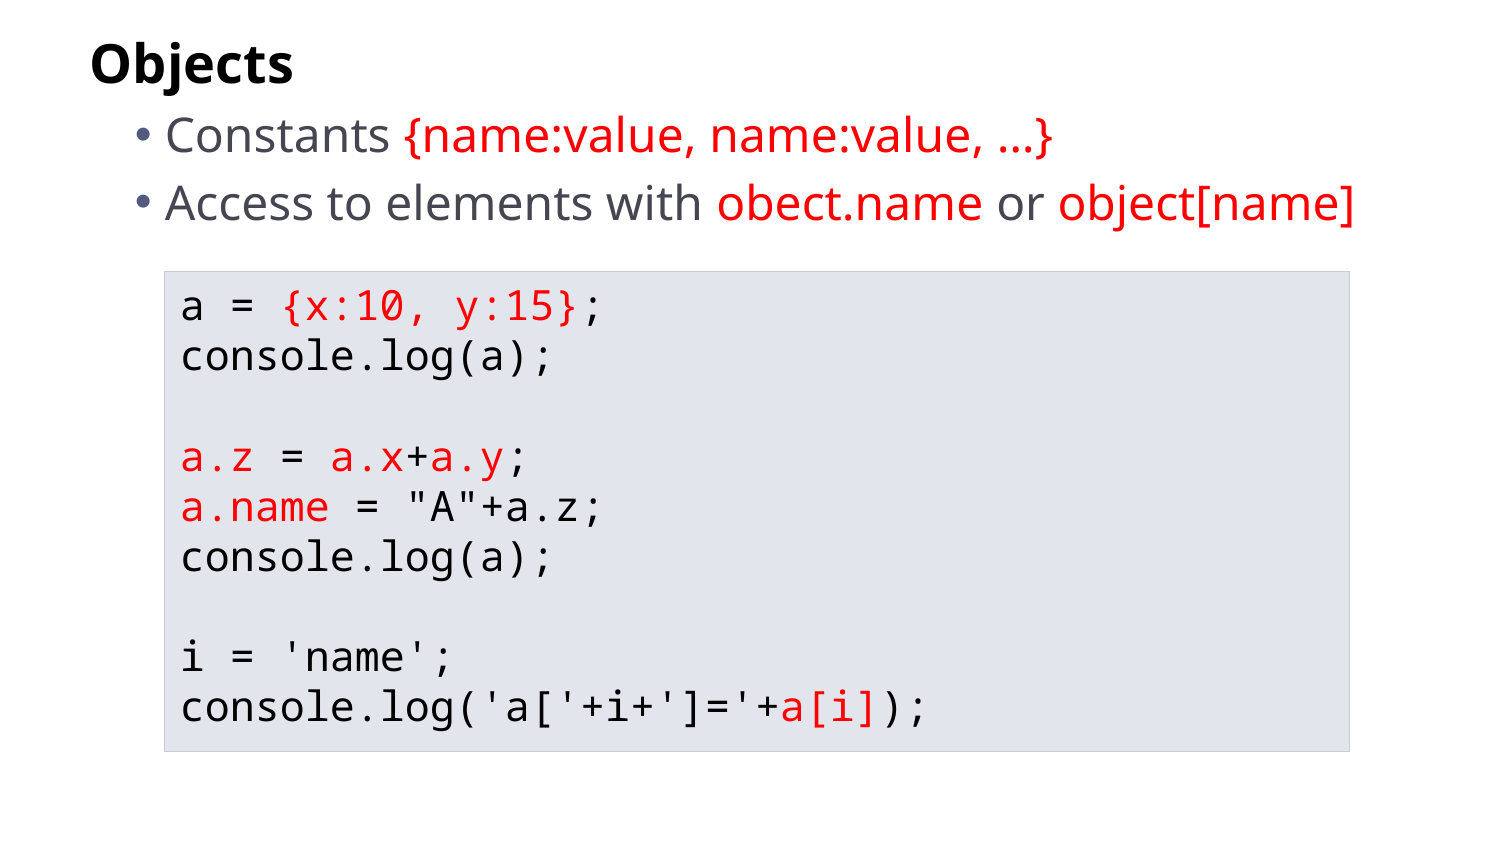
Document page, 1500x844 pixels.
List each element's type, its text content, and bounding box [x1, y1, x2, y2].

list Objects Constants {name:value, name:value, …} Access to elements with obect.name or object[name] [75, 21, 1475, 835]
text_box a = {x:10, y:15}; console.log(a); a.z = a.x+a.y; a.name = "A"+a.z; console.log(a); i = 'name'; console.log('a['+i+']='+a[i]); [164, 271, 1350, 752]
